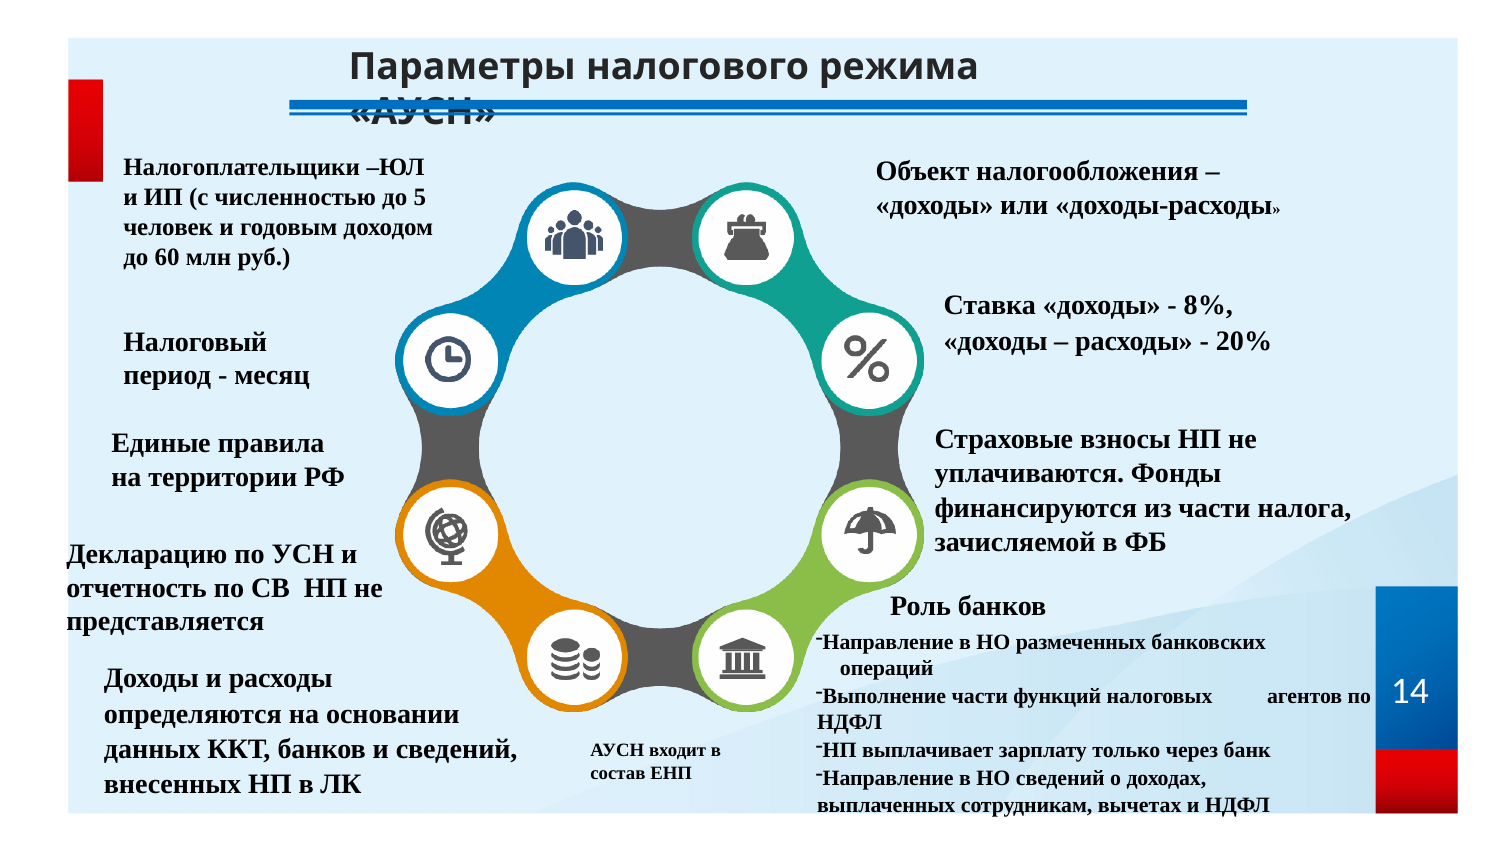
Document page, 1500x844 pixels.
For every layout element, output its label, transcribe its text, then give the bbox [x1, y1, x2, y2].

text_box Объект налогообложения – «доходы» или «доходы-расходы» [874, 151, 1314, 221]
text_box Ставка «доходы» - 8%, «доходы – расходы» - 20% [941, 285, 1366, 356]
text_box Роль банков [929, 585, 1216, 621]
picture [68, 37, 394, 533]
text_box Единые правила на территории РФ [109, 422, 358, 492]
text_box Налоговый период - месяц [121, 321, 342, 391]
text_box Направление в НО размеченных банковских операций Выполнение части функций налоговых агентов по НДФЛ НП выплачивает зарплату только через банк Направление в НО сведений о доходах, выплаченных сотрудникам, вычетах и НДФЛ [815, 625, 1388, 817]
picture [925, 37, 1458, 814]
text_box Налогоплательщики –ЮЛ и ИП (с численностью до 5 человек и годовым доходом до 60 млн руб.) [121, 148, 445, 271]
text_box Доходы и расходы определяются на основании данных ККТ, банков и сведений, внесенных НП в ЛК [102, 658, 554, 800]
text_box АУСН входит в состав ЕНП [575, 730, 769, 791]
text_box Декларацию по УСН и отчетность по СВ НП не представляется [64, 533, 389, 637]
text_box 14 [1375, 658, 1447, 718]
picture [68, 637, 815, 814]
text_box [394, 182, 925, 712]
text_box [289, 99, 1247, 110]
title Параметры налогового режима «АУСН» [144, 19, 1021, 180]
text_box Страховые взносы НП не уплачиваются. Фонды финансируются из части налога, зачисляемой в ФБ [932, 418, 1407, 557]
text_box [289, 112, 1247, 116]
